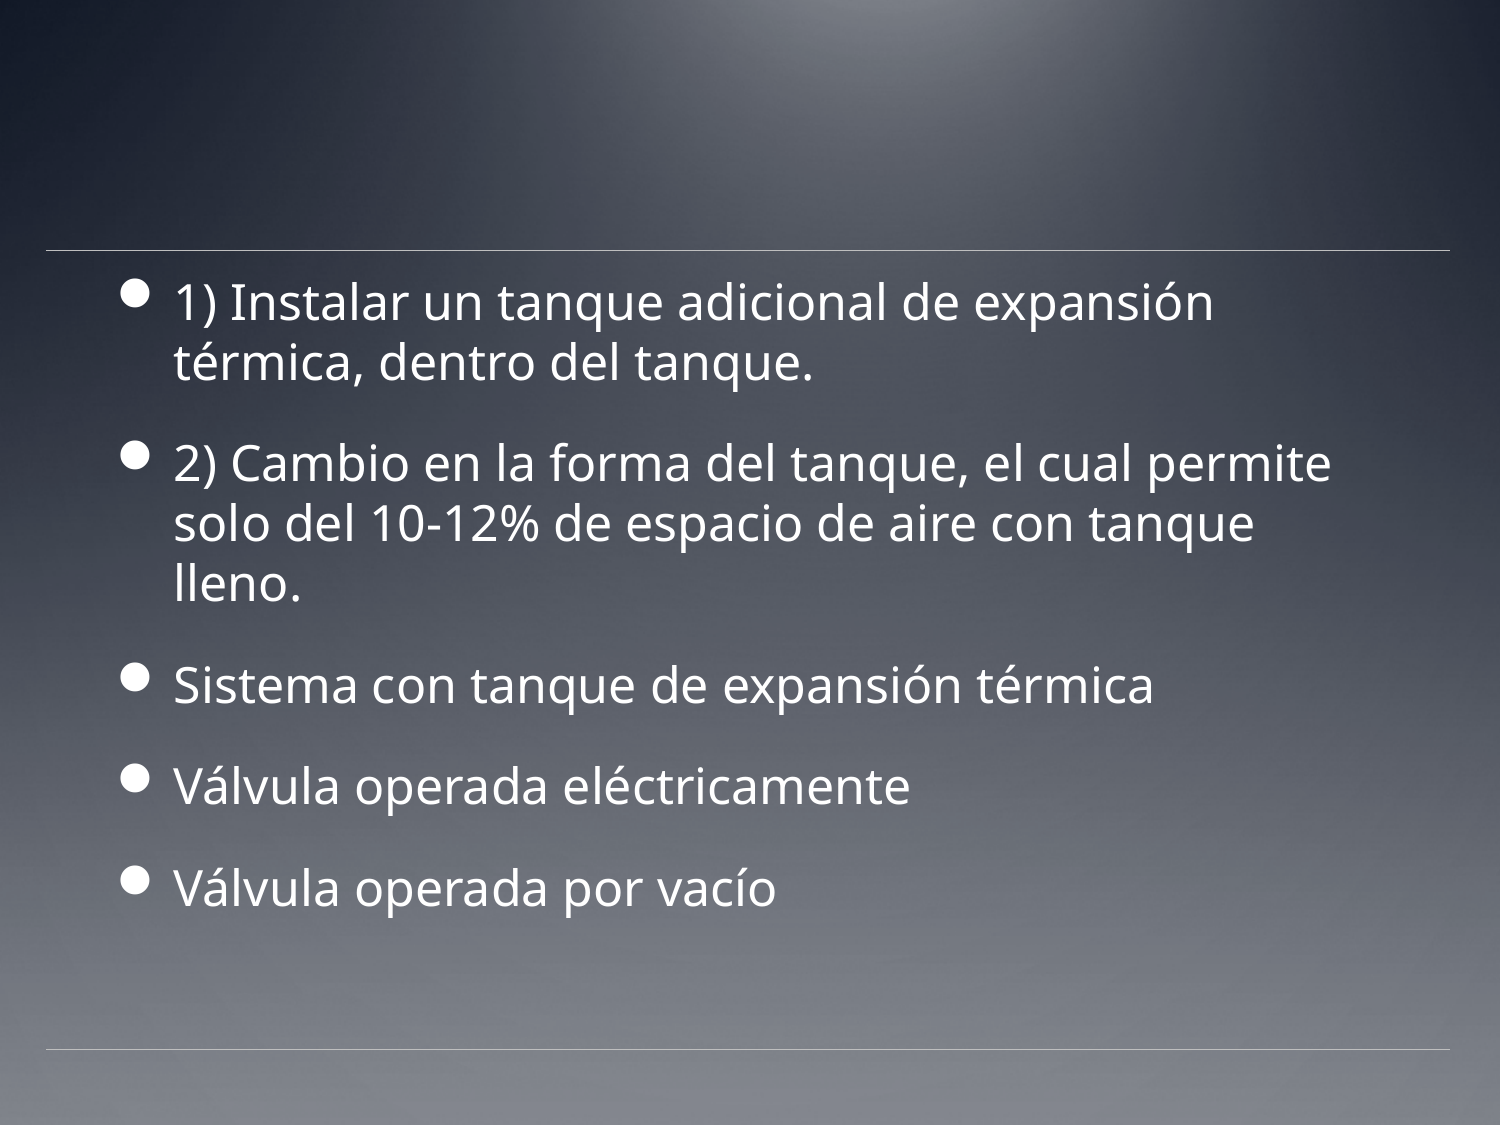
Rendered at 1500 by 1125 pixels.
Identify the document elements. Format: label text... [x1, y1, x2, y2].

list 1) Instalar un tanque adicional de expansión térmica, dentro del tanque. 2) Cambio en la forma del tanque, el cual permite solo del 10-12% de espacio de aire con tanque lleno. Sistema con tanque de expansión térmica Válvula operada eléctricamente Válvula operada por vacío [101, 262, 1394, 1024]
